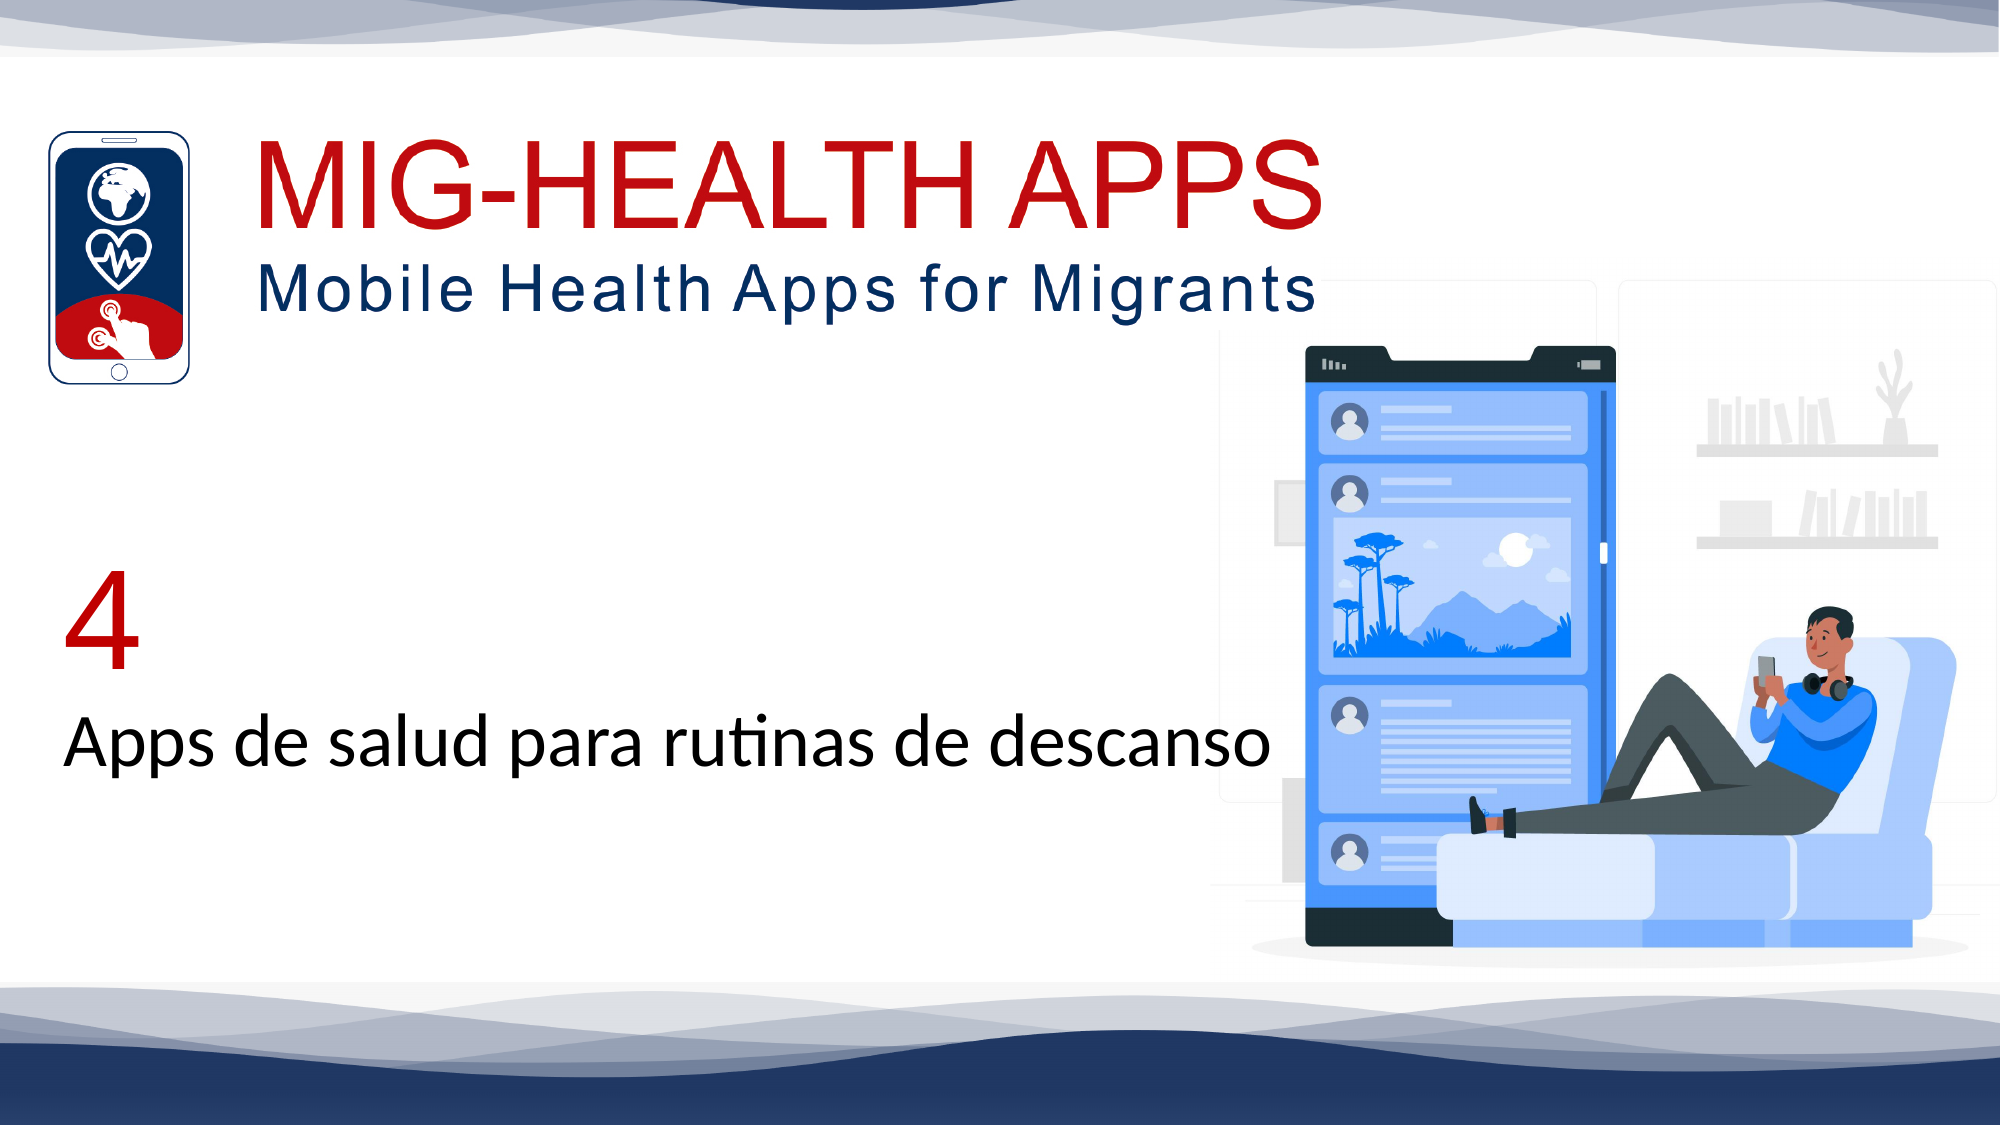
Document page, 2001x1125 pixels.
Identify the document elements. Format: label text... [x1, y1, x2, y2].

picture [0, 0, 1999, 57]
text_box 4 Apps de salud para rutinas de descanso [48, 489, 1210, 821]
picture [0, 61, 2000, 1125]
picture [48, 131, 190, 385]
